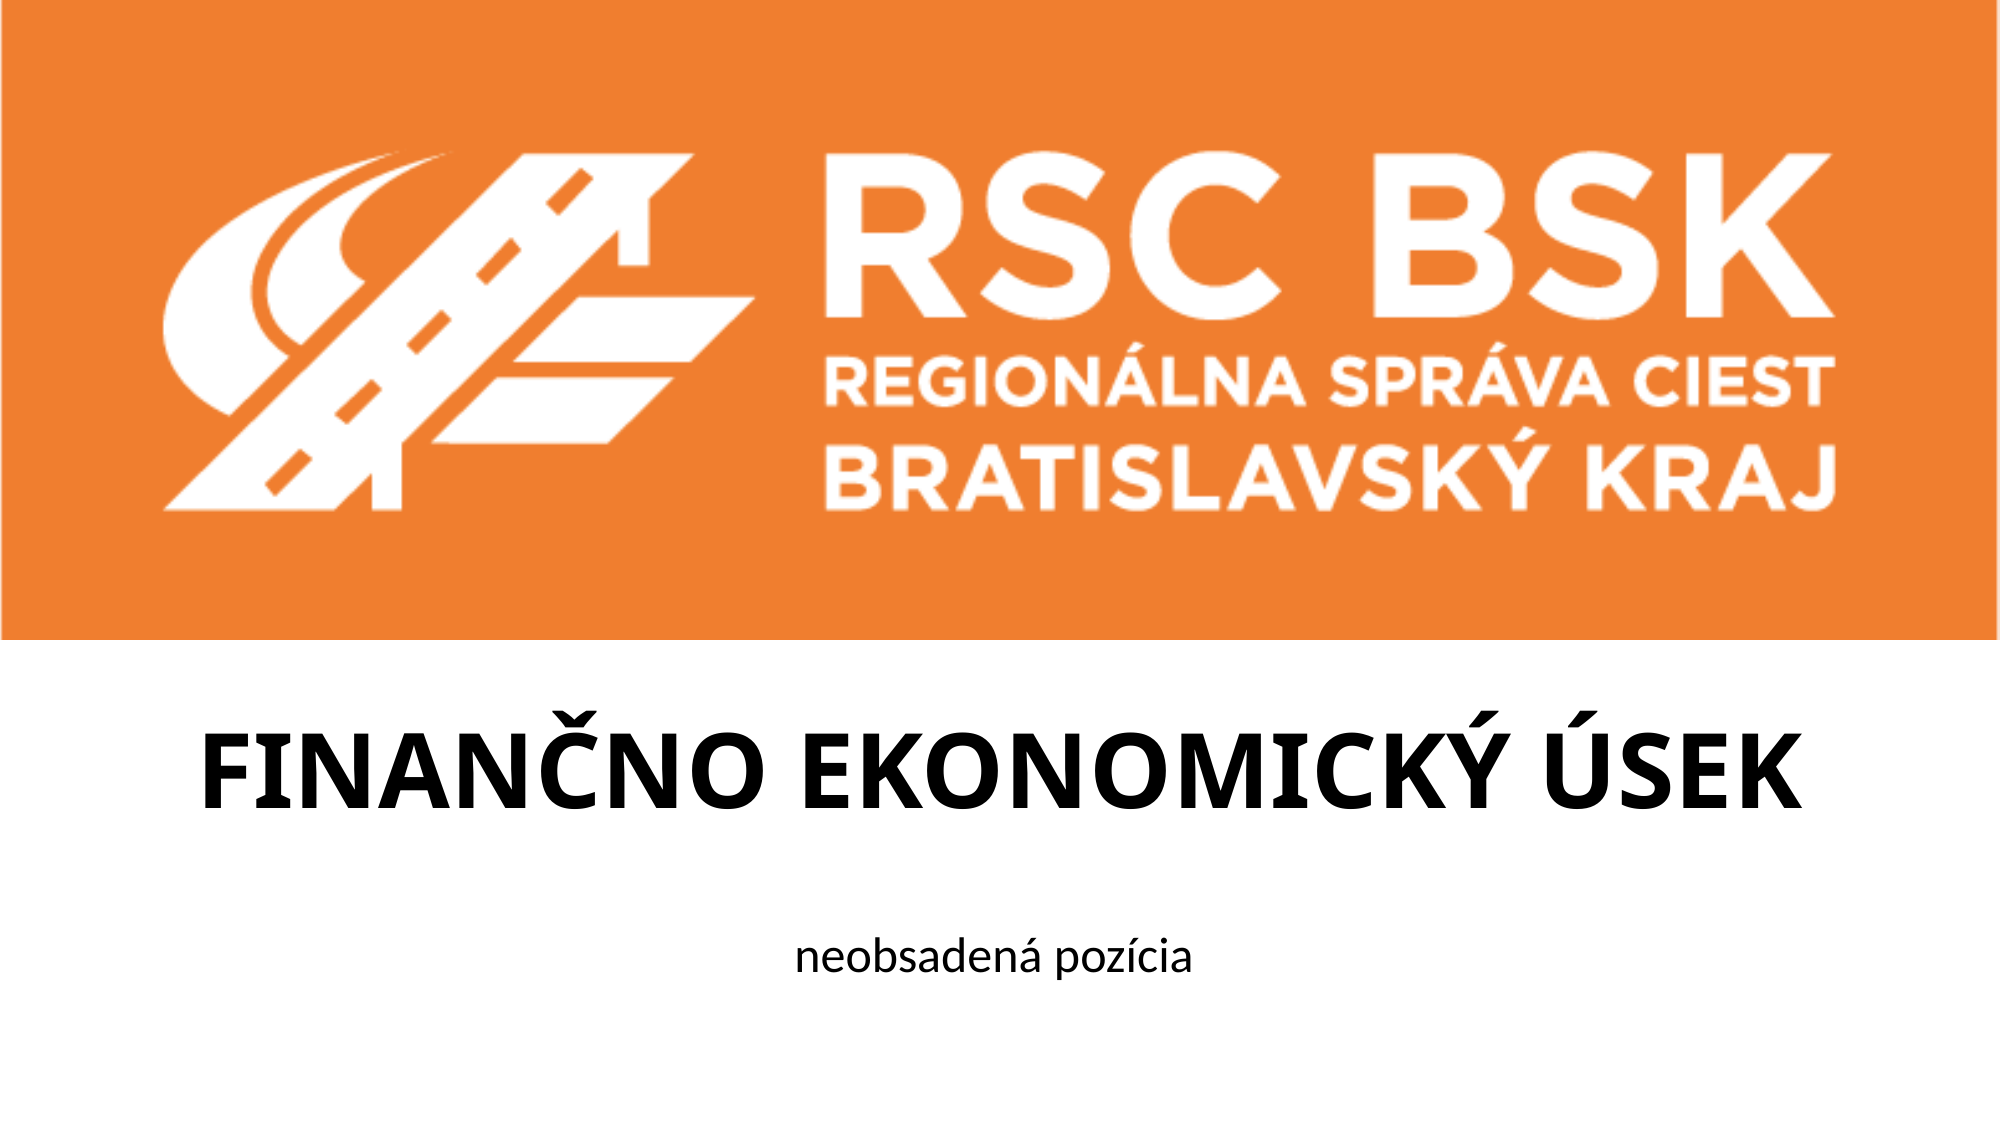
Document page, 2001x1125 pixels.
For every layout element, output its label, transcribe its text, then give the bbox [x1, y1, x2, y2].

title FINANČNO EKONOMICKÝ ÚSEK [81, 642, 1919, 909]
text_box [0, 640, 2000, 1125]
picture [0, 0, 2000, 640]
subtitle neobsadená pozícia [113, 910, 1887, 1003]
